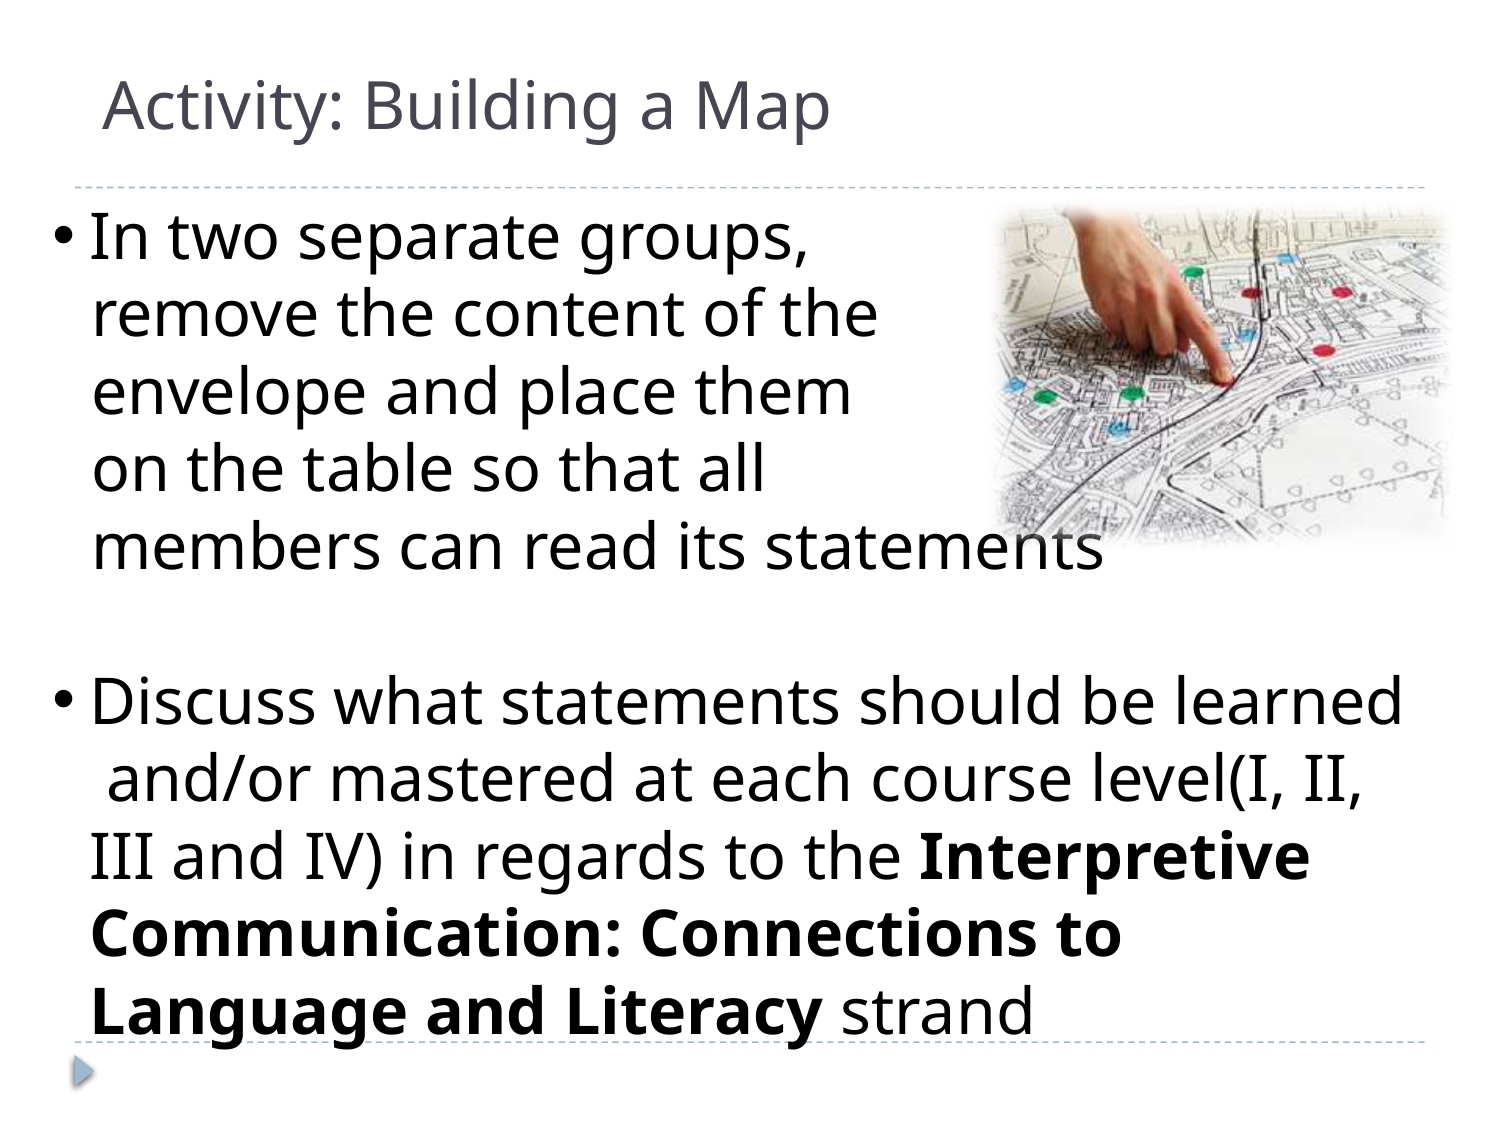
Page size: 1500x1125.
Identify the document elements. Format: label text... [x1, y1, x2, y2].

picture [987, 199, 1457, 552]
title Activity: Building a Map [87, 0, 1438, 150]
text_box In two separate groups, remove the content of the envelope and place them on the table so that all members can read its statements Discuss what statements should be learned and/or mastered at each course level(I, II, III and IV) in regards to the Interpretive Communication: Connections to Language and Literacy strand [37, 187, 1425, 1055]
